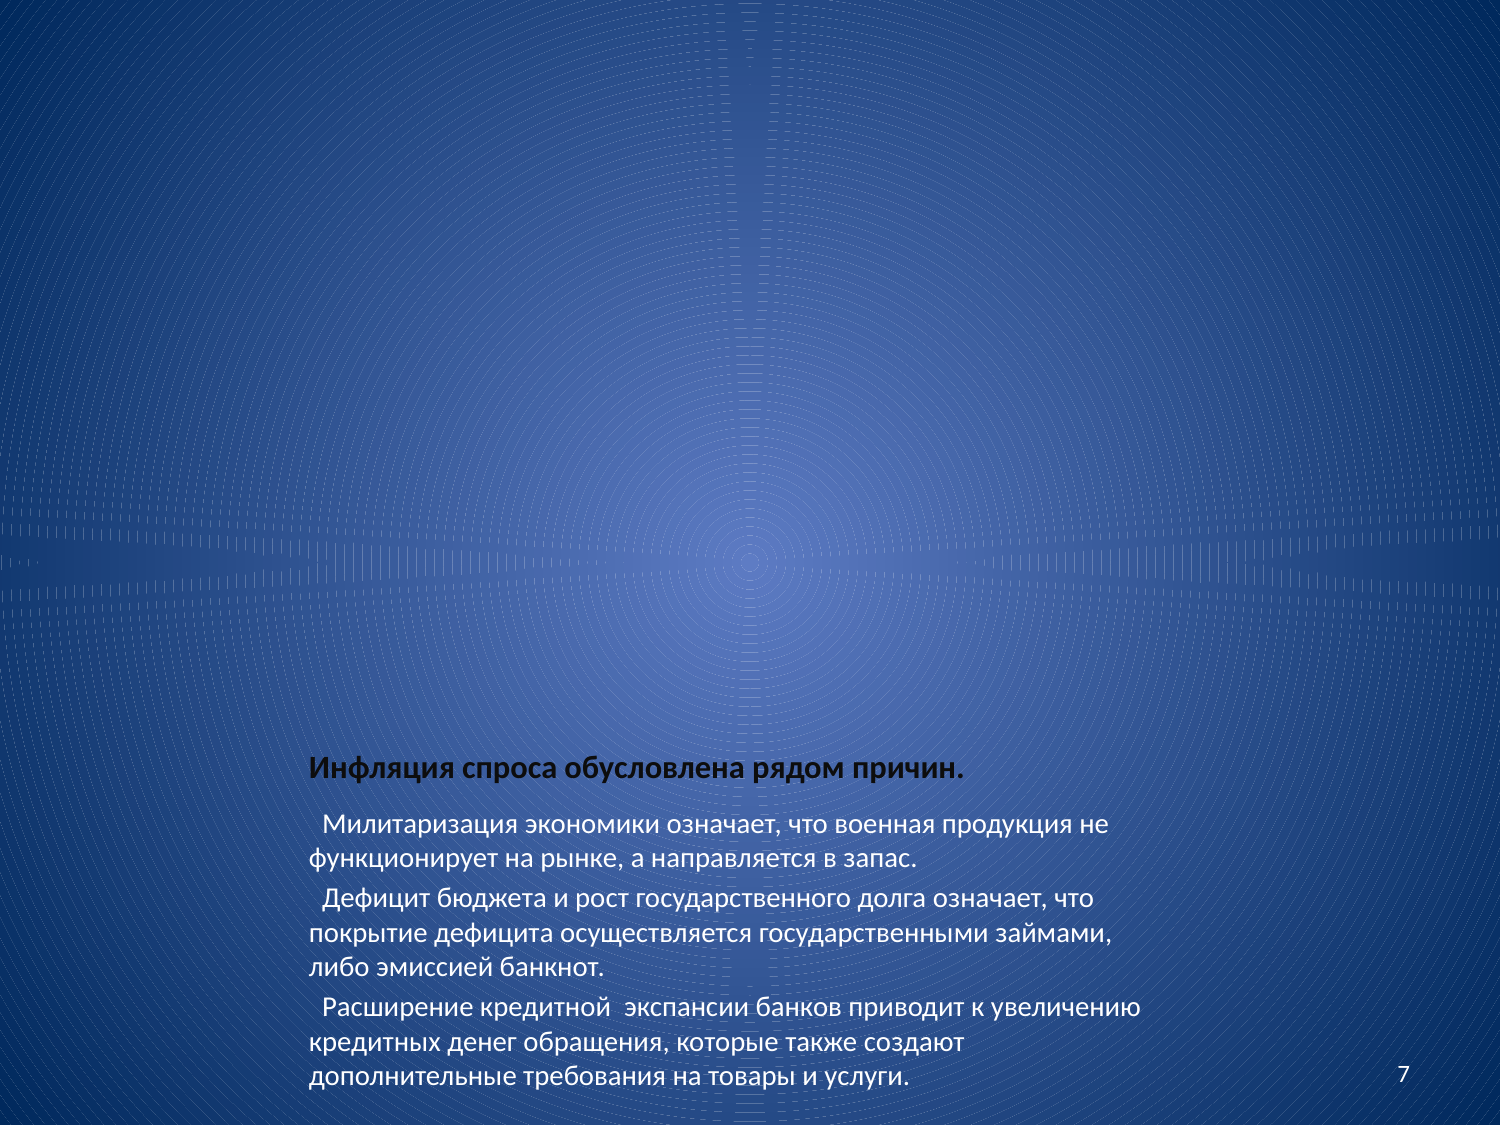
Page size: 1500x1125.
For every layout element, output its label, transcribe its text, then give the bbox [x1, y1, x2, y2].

list Милитаризация экономики означает, что военная продукция не функционирует на рынке, а направляется в запас. Дефицит бюджета и рост государственного долга означает, что покрытие дефицита осуществляется государственными займами, либо эмиссией банкнот. Расширение кредитной экспансии банков приводит к увеличению кредитных денег обращения, которые также создают дополнительные требования на товары и услуги. [294, 796, 1194, 1102]
title Инфляция спроса обусловлена рядом причин. [294, 738, 1194, 796]
slide_number 7 [1074, 1042, 1425, 1103]
picture [293, 81, 1195, 692]
